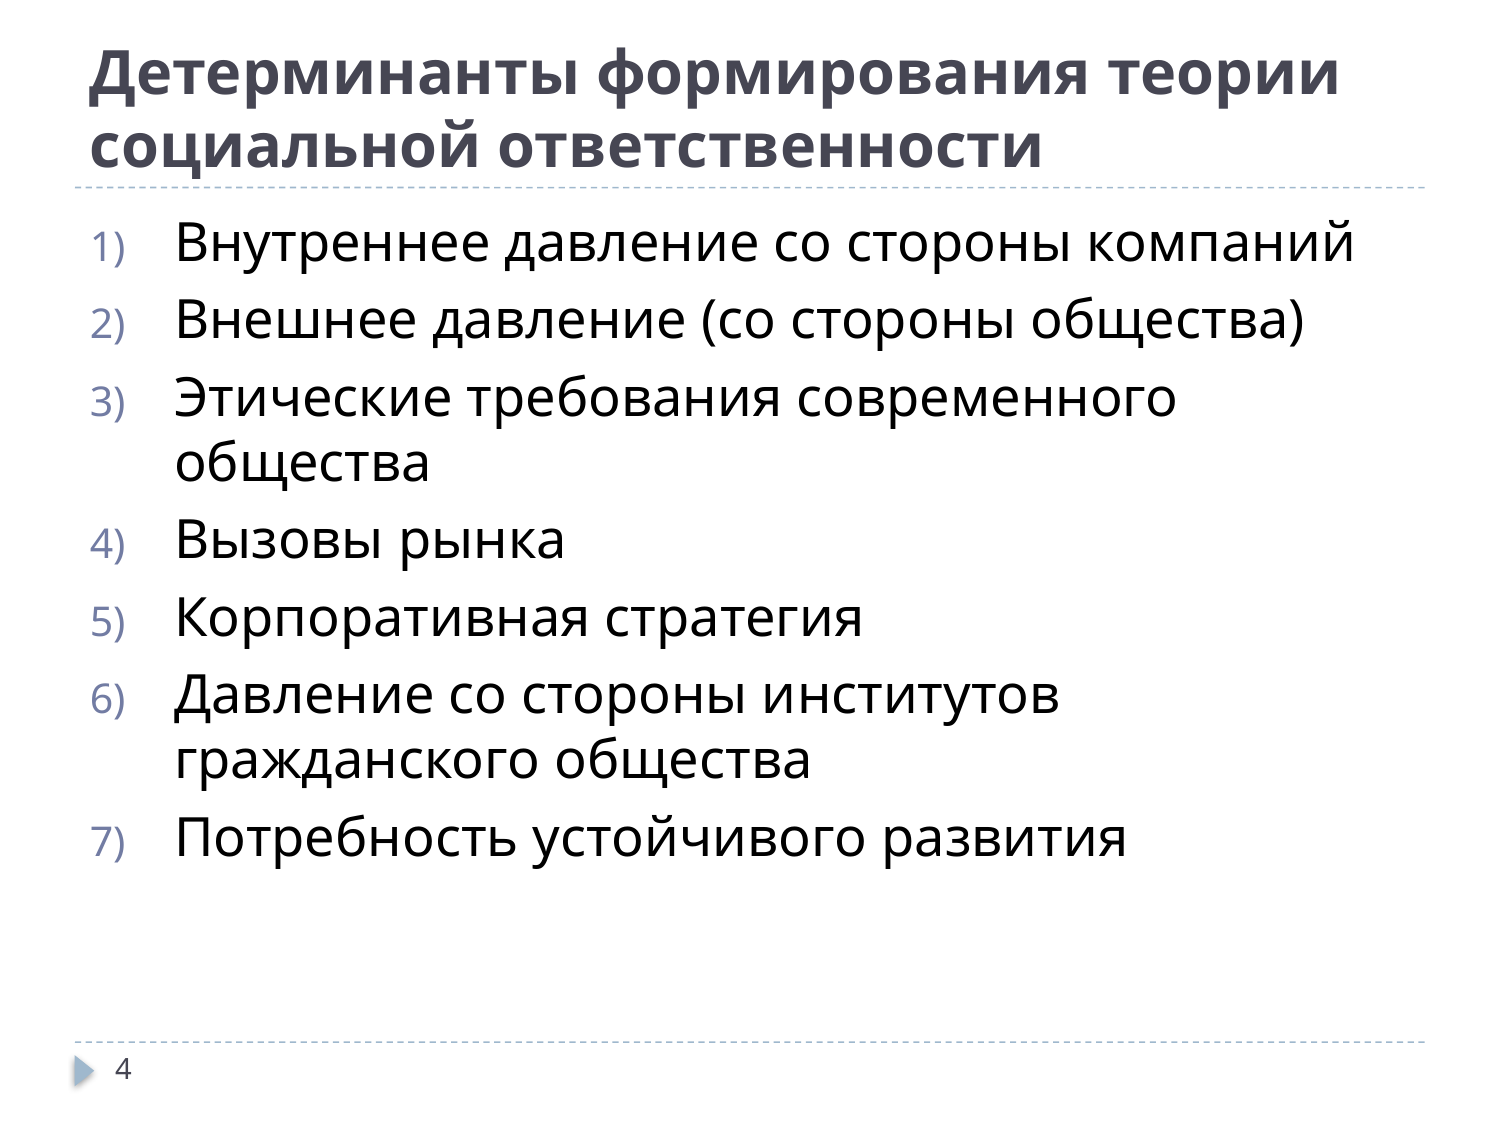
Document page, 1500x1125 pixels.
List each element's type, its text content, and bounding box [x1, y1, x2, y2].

title Детерминанты формирования теории социальной ответственности [75, 24, 1425, 188]
slide_number 4 [100, 1042, 426, 1103]
list Внутреннее давление со стороны компаний Внешнее давление (со стороны общества) Этические требования современного общества Вызовы рынка Корпоративная стратегия Давление со стороны институтов гражданского общества Потребность устойчивого развития [75, 200, 1425, 1010]
